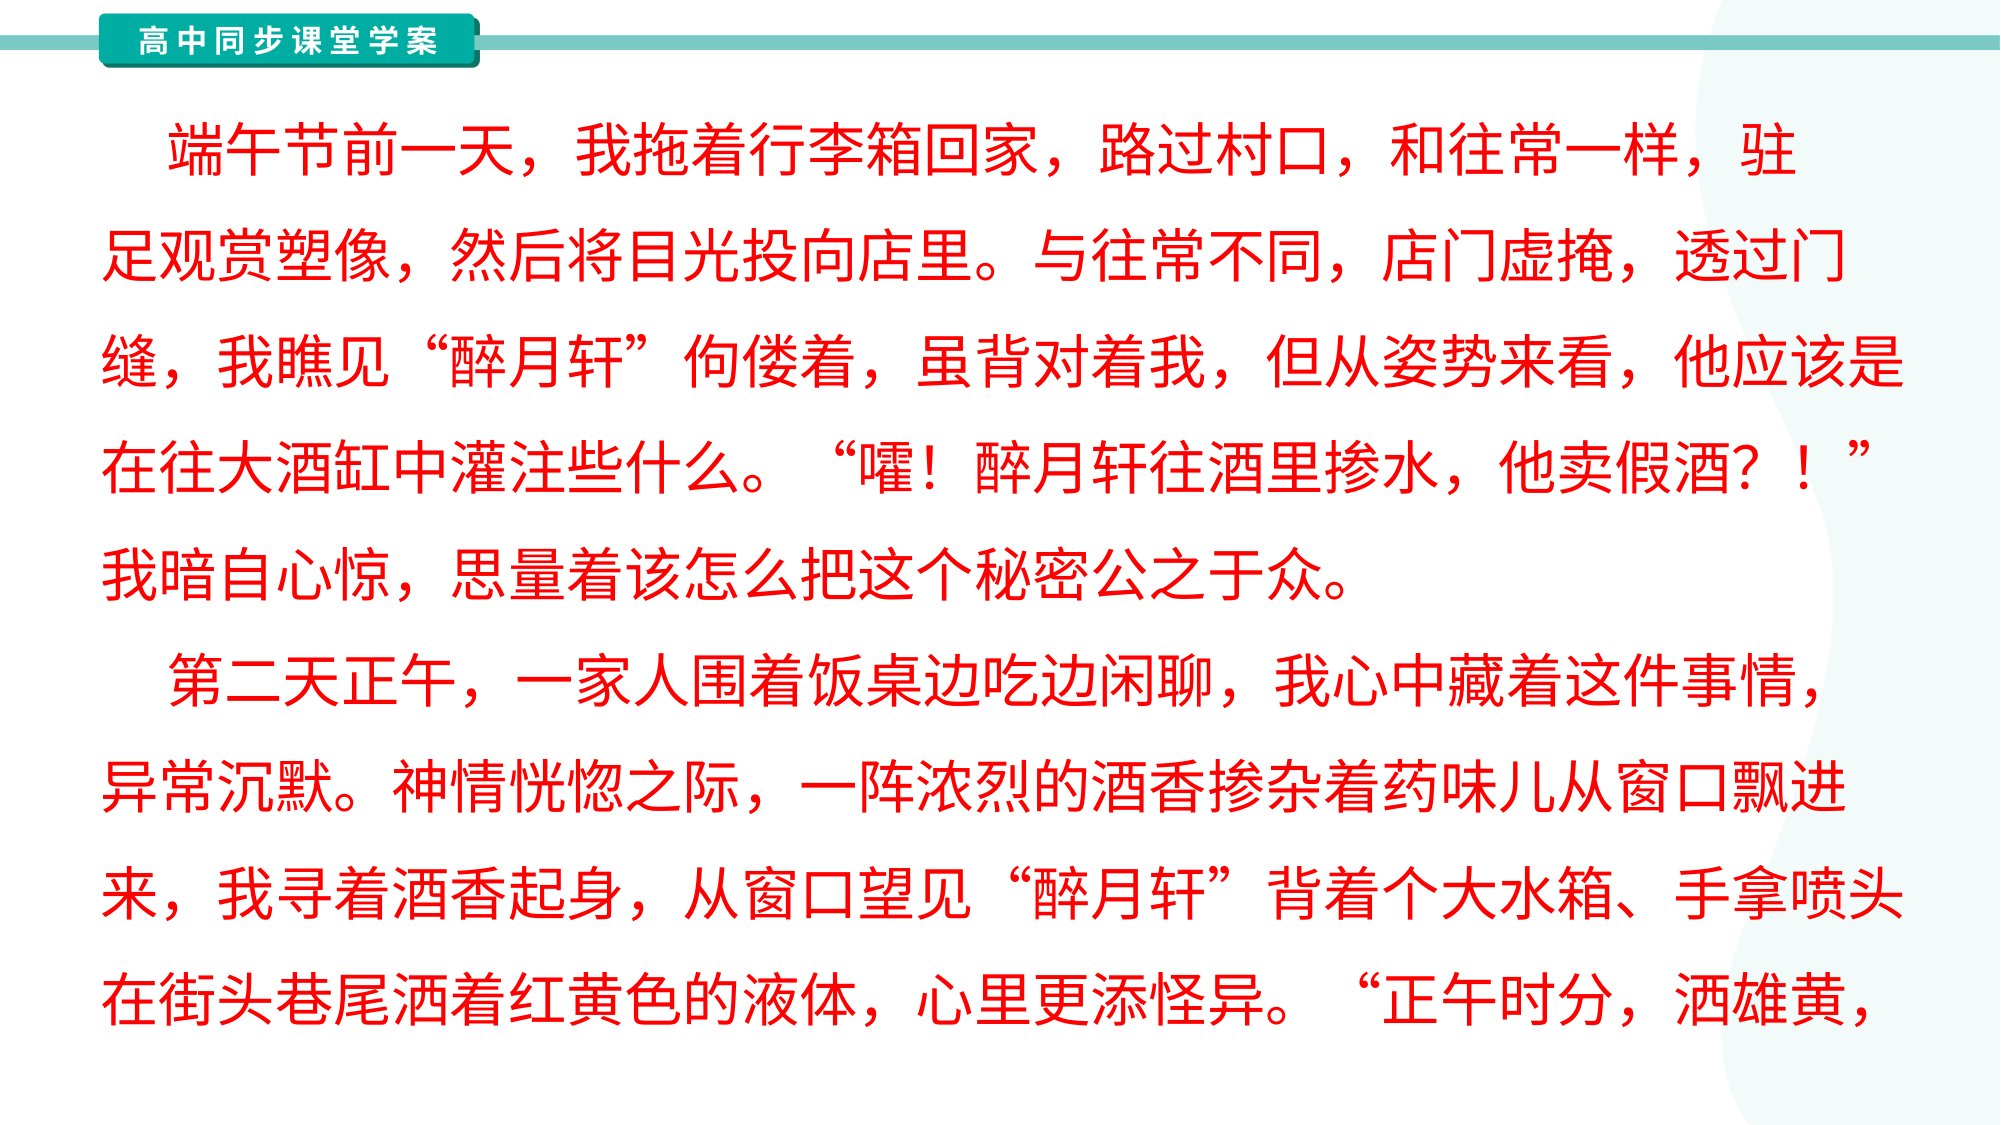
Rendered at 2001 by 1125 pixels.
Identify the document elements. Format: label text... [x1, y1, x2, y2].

picture [0, 0, 2000, 1125]
text_box 端午节前一天，我拖着行李箱回家，路过村口，和往常一样，驻 足观赏塑像，然后将目光投向店里。与往常不同，店门虚掩，透过门 缝，我瞧见“醉月轩”佝偻着，虽背对着我，但从姿势来看，他应该是 在往大酒缸中灌注些什么。“嚯！醉月轩往酒里掺水，他卖假酒？！” 我暗自心惊，思量着该怎么把这个秘密公之于众。 第二天正午，一家人围着饭桌边吃边闲聊，我心中藏着这件事情， 异常沉默。神情恍惚之际，一阵浓烈的酒香掺杂着药味儿从窗口飘进 来，我寻着酒香起身，从窗口望见“醉月轩”背着个大水箱、手拿喷头 在街头巷尾洒着红黄色的液体，心里更添怪异。“正午时分，洒雄黄， [100, 76, 1899, 1033]
